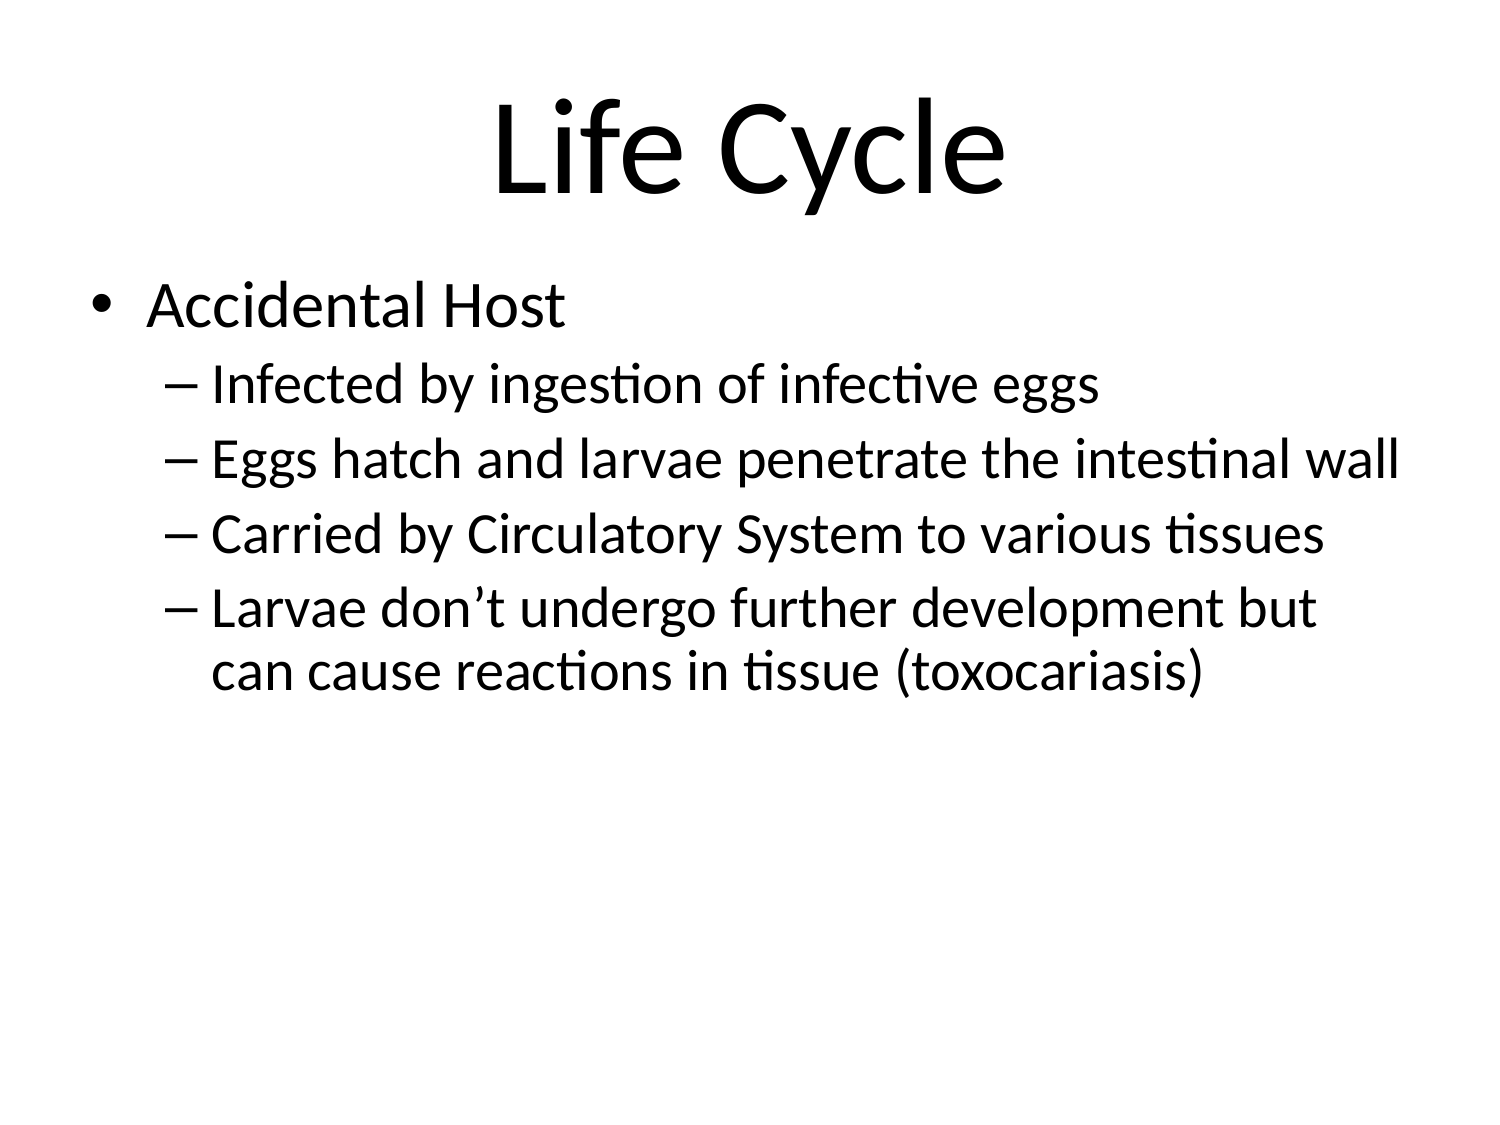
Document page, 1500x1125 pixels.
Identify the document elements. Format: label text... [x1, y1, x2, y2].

title Life Cycle [75, 45, 1425, 233]
list Accidental Host Infected by ingestion of infective eggs Eggs hatch and larvae penetrate the intestinal wall Carried by Circulatory System to various tissues Larvae don’t undergo further development but can cause reactions in tissue (toxocariasis) [75, 262, 1425, 1005]
